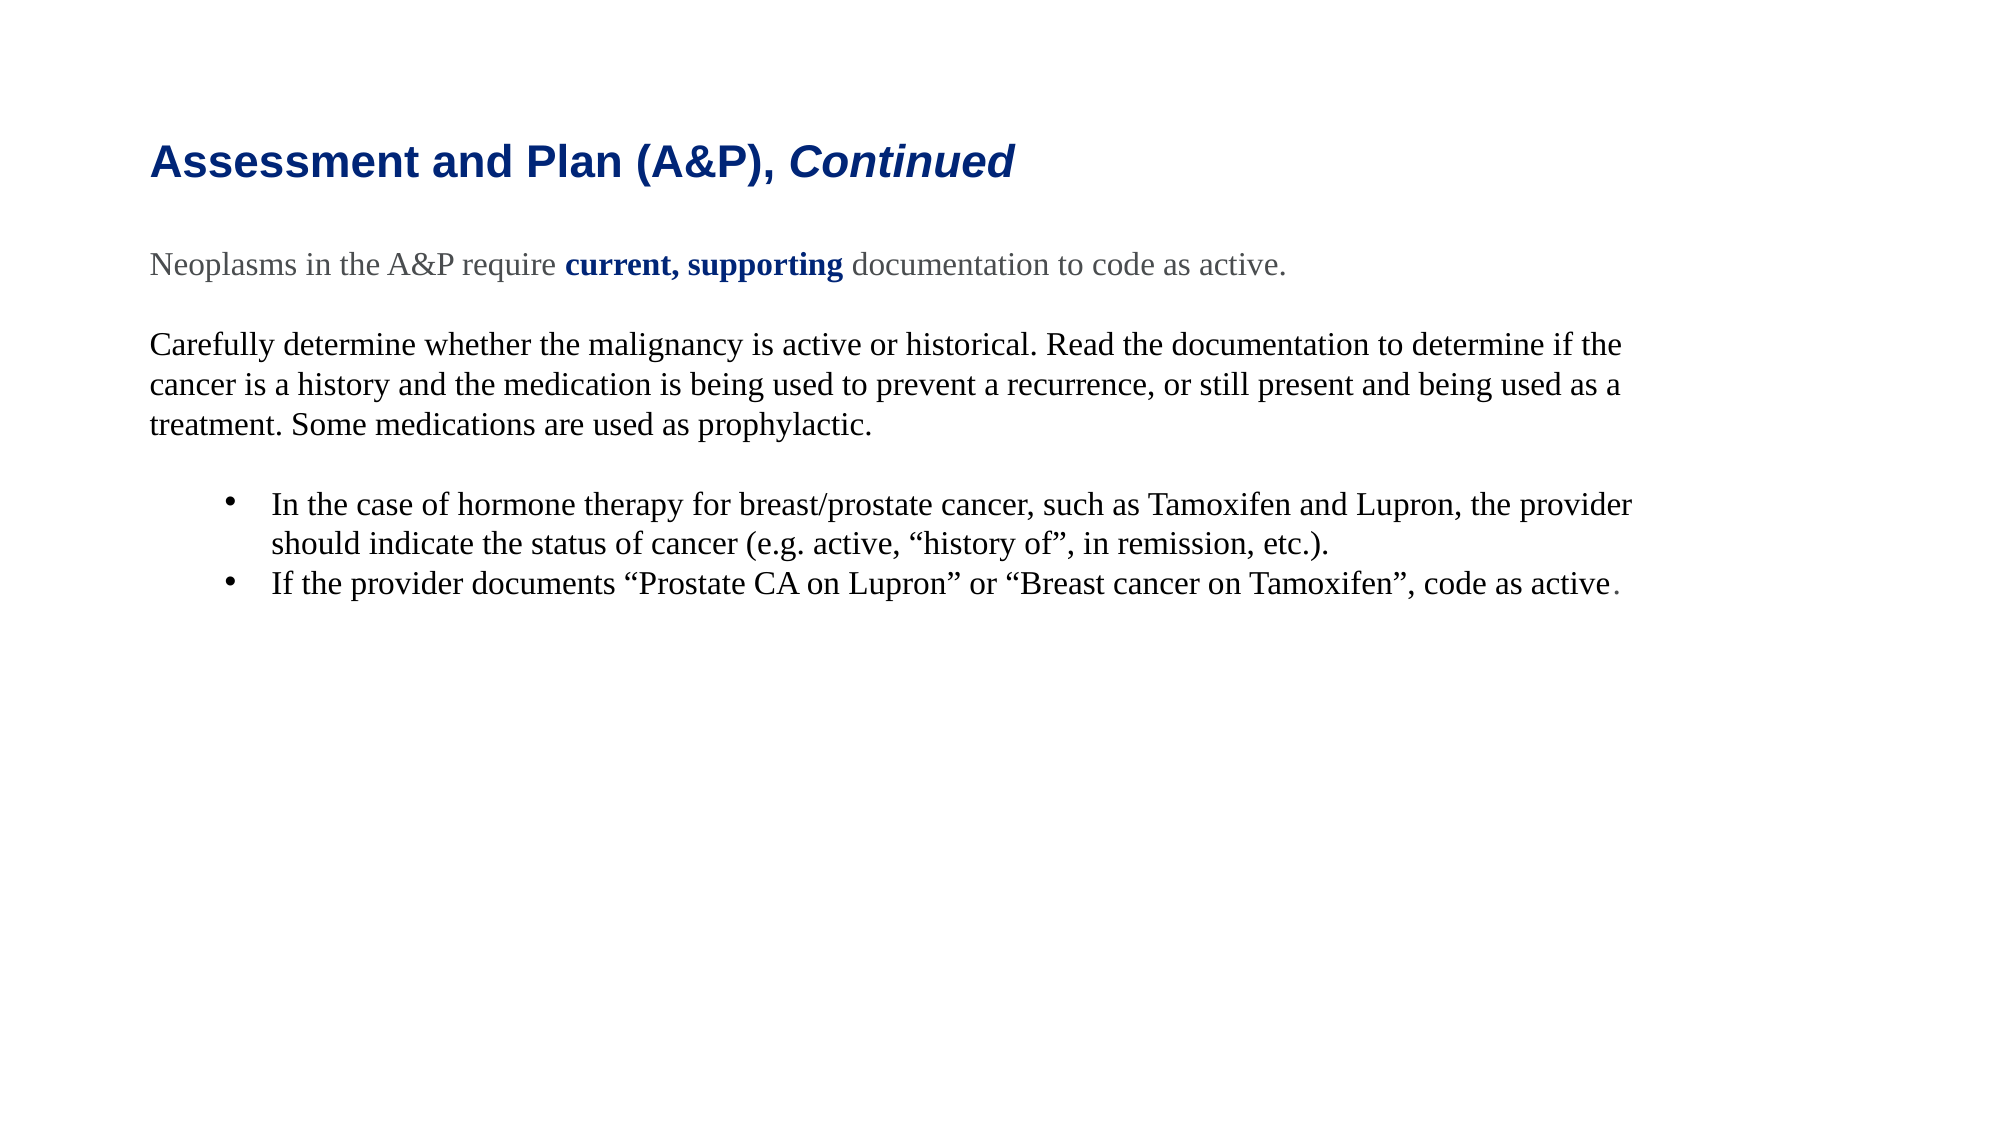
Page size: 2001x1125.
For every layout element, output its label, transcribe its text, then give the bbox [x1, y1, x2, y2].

text_box Assessment and Plan (A&P), Continued Neoplasms in the A&P require current, supporting documentation to code as active. Carefully determine whether the malignancy is active or historical. Read the documentation to determine if the cancer is a history and the medication is being used to prevent a recurrence, or still present and being used as a treatment. Some medications are used as prophylactic. In the case of hormone therapy for breast/prostate cancer, such as Tamoxifen and Lupron, the provider should indicate the status of cancer (e.g. active, “history of”, in remission, etc.). If the provider documents “Prostate CA on Lupron” or “Breast cancer on Tamoxifen”, code as active. [134, 124, 1732, 649]
